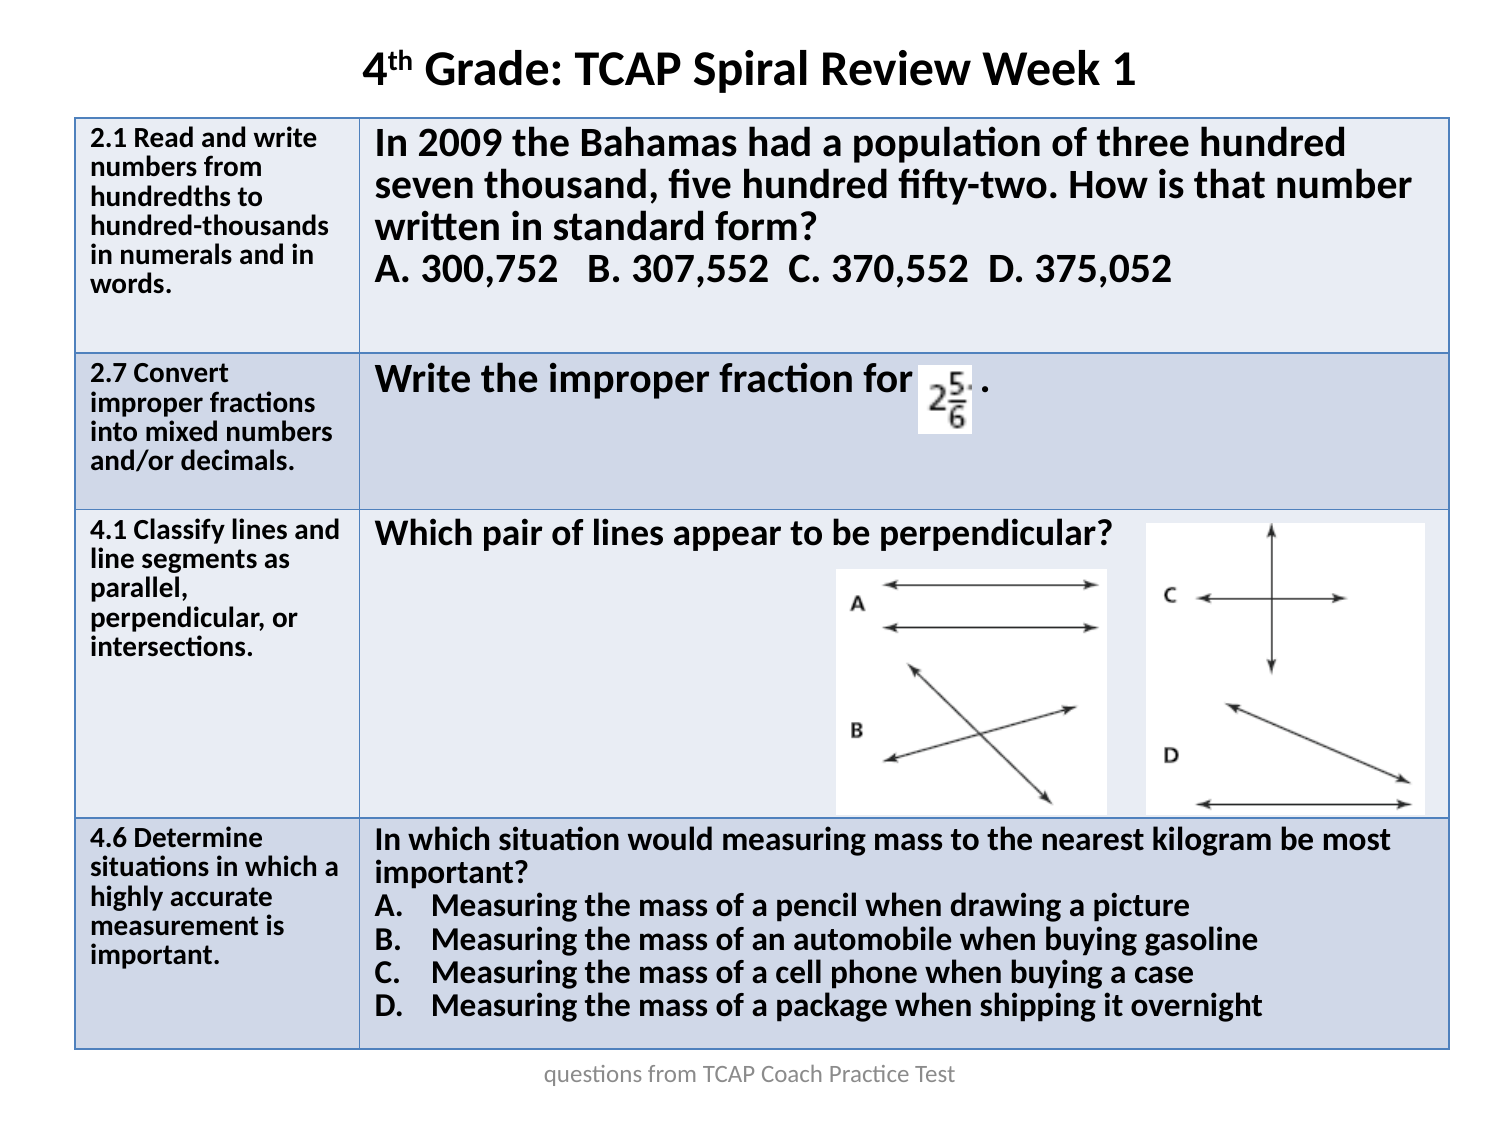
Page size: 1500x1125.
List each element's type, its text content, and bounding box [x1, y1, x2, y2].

picture [835, 568, 1107, 815]
picture [918, 365, 972, 434]
picture [1146, 523, 1426, 815]
footer questions from TCAP Coach Practice Test [512, 1042, 988, 1103]
table_cell 2.7 Convert improper fractions into mixed numbers and/or decimals. [76, 354, 359, 509]
table_cell In which situation would measuring mass to the nearest kilogram be most important? Measuring the mass of a pencil when drawing a picture Measuring the mass of an automobile when buying gasoline Measuring the mass of a cell phone when buying a case Measuring the mass of a package when shipping it overnight [360, 819, 1448, 1048]
table_cell 4.1 Classify lines and line segments as parallel, perpendicular, or intersections. [76, 510, 359, 817]
table_cell Which pair of lines appear to be perpendicular? [360, 510, 1448, 817]
title 4th Grade: TCAP Spiral Review Week 1 [74, 44, 1426, 86]
table_cell 4.6 Determine situations in which a highly accurate measurement is important. [76, 819, 359, 1048]
table_cell Write the improper fraction for . [360, 354, 1448, 509]
table_header In 2009 the Bahamas had a population of three hundred seven thousand, five hundred fifty-two. How is that number written in standard form? A. 300,752 B. 307,552 C. 370,552 D. 375,052 [360, 119, 1448, 352]
table_header 2.1 Read and write numbers from hundredths to hundred-thousands in numerals and in words. [76, 119, 359, 352]
